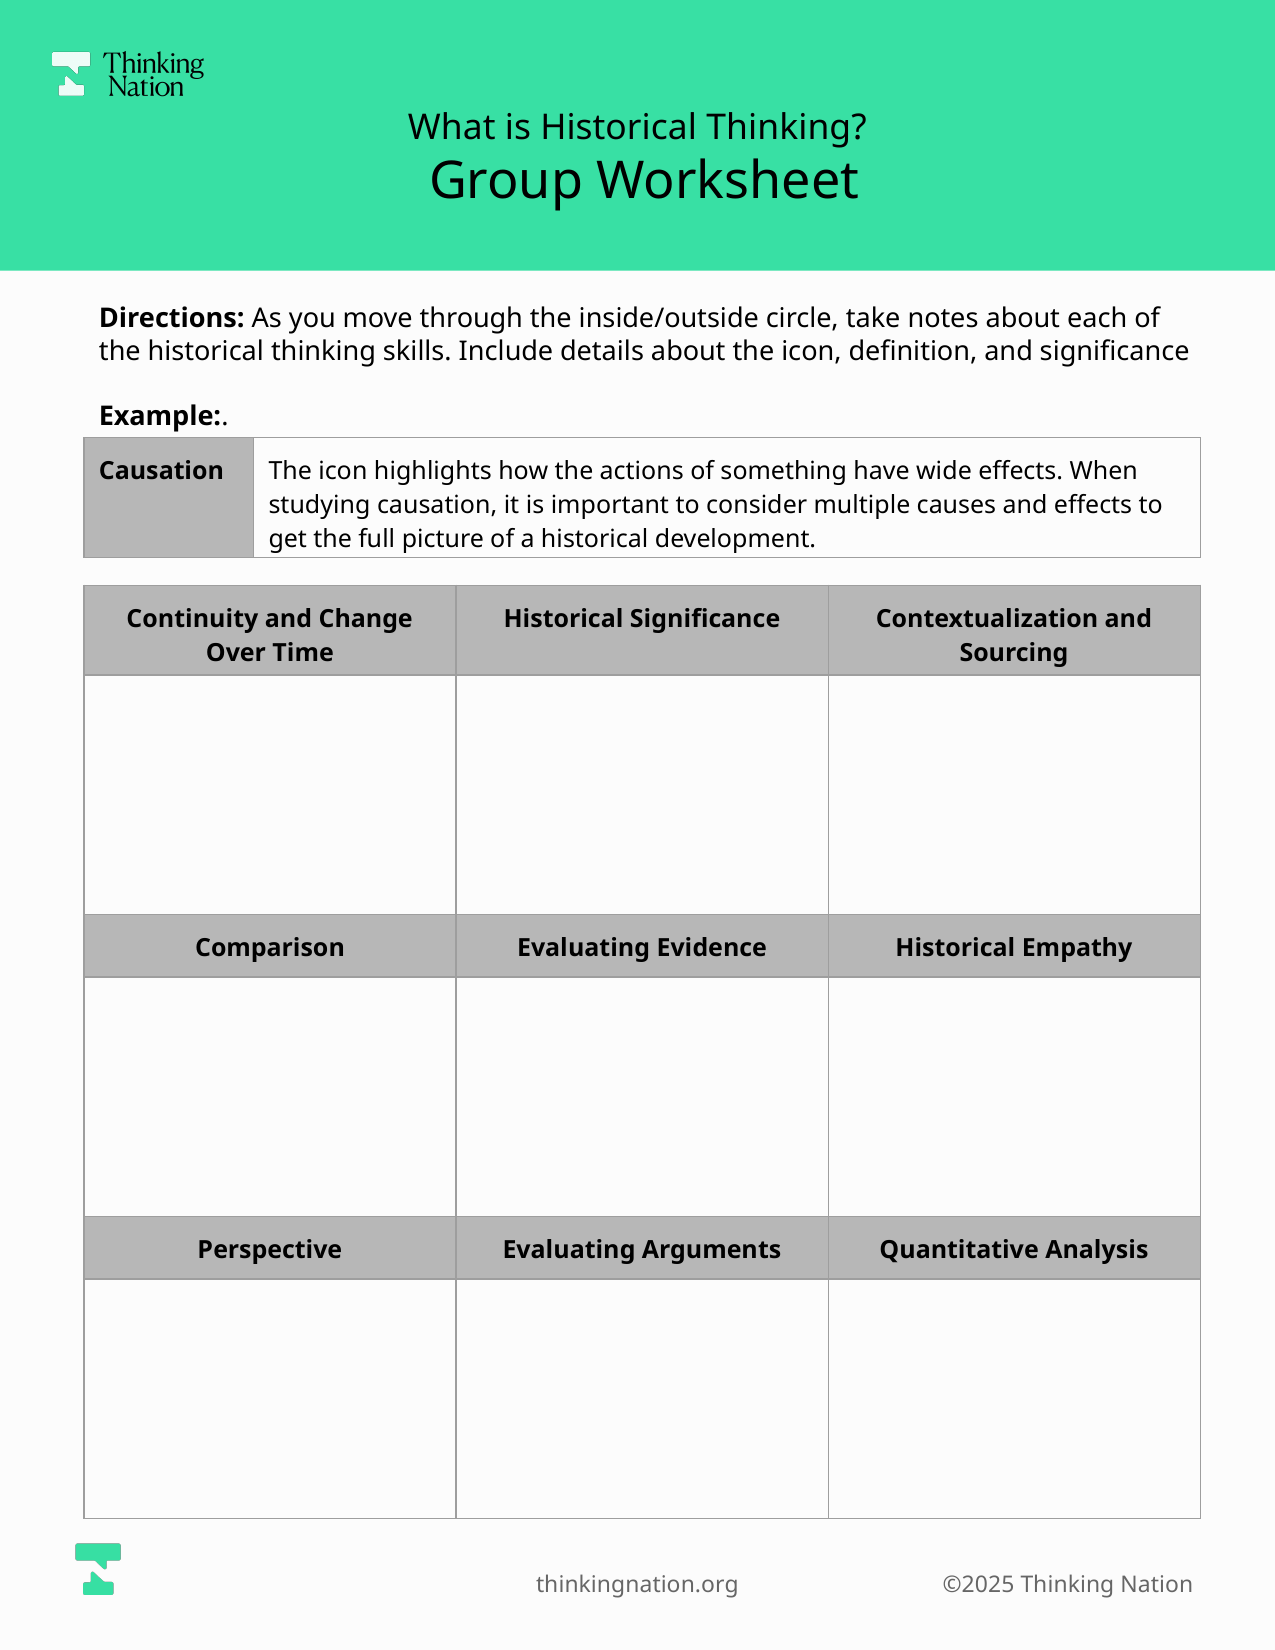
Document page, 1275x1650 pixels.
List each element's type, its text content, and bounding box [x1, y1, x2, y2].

table_cell Quantitative Analysis [829, 1217, 1200, 1278]
table_cell [829, 978, 1200, 1216]
table_header Historical Significance [457, 586, 828, 674]
table_header Causation [85, 438, 253, 557]
text_box ©2025 Thinking Nation [907, 1553, 1210, 1605]
table_cell [85, 676, 455, 914]
table_cell [457, 1280, 828, 1518]
table_cell Historical Empathy [829, 915, 1200, 976]
table_cell [457, 978, 828, 1216]
table_cell Evaluating Evidence [457, 915, 828, 976]
table_cell [457, 676, 828, 914]
table_cell Comparison [85, 915, 455, 976]
picture [35, 37, 210, 110]
table_header Contextualization and Sourcing [829, 586, 1200, 674]
picture [62, 1533, 134, 1605]
table_cell [85, 1280, 455, 1518]
table_cell [829, 1280, 1200, 1518]
table_header The icon highlights how the actions of something have wide effects. When studying causation, it is important to consider multiple causes and effects to get the full picture of a historical development. [254, 438, 1200, 557]
table_cell [85, 978, 455, 1216]
table_header Continuity and Change Over Time [85, 586, 455, 674]
text_box What is Historical Thinking? Group Worksheet [0, 0, 1275, 271]
table_cell [829, 676, 1200, 914]
table_cell Perspective [85, 1217, 455, 1278]
table_cell Evaluating Arguments [457, 1217, 828, 1278]
text_box thinkingnation.org [486, 1553, 789, 1605]
text_box Directions: As you move through the inside/outside circle, take notes about each of the historical thinking skills. Include details about the icon, definition, and significance Example:. [83, 285, 1210, 446]
